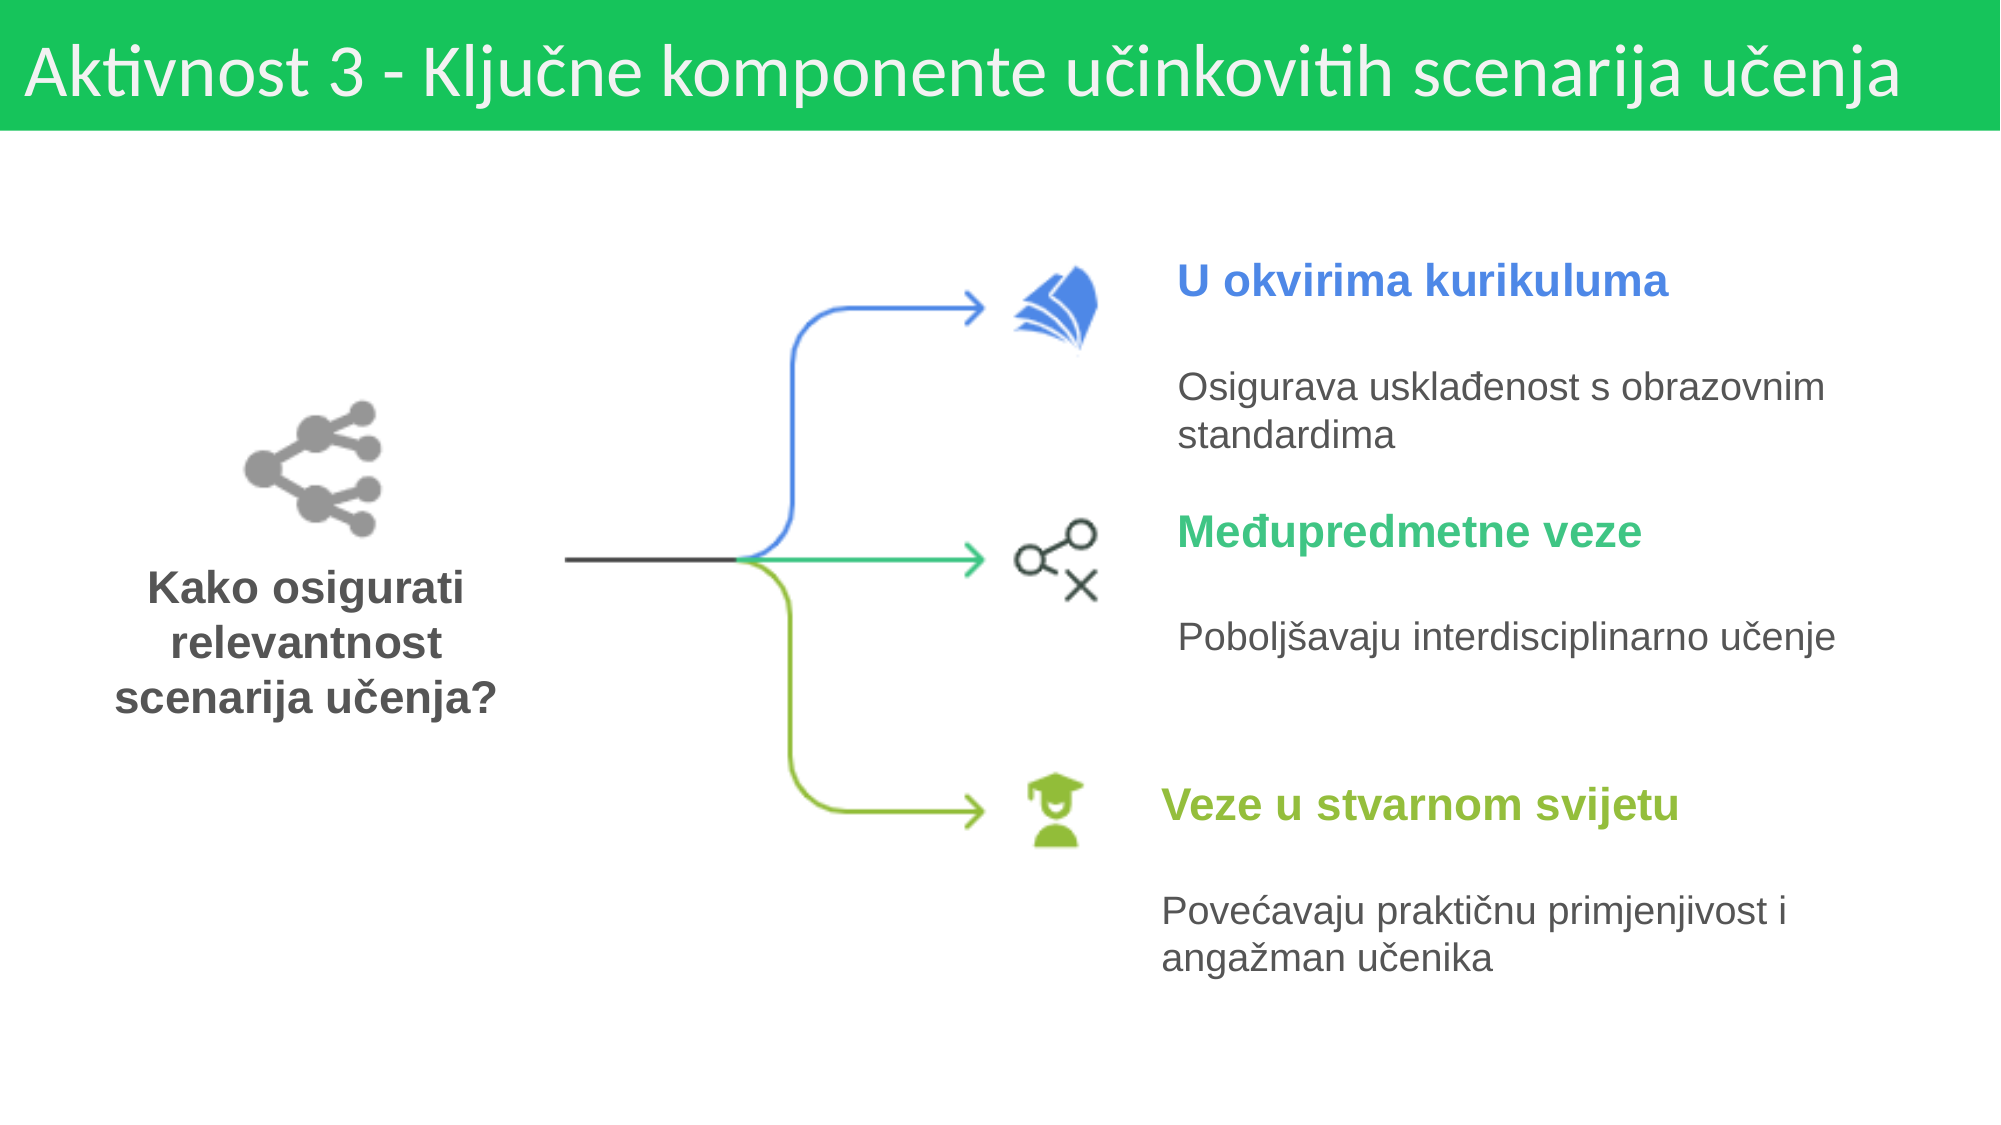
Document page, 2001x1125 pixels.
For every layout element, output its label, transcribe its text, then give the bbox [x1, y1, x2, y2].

text_box Međupredmetne veze Poboljšavaju interdisciplinarno učenje [1162, 486, 1951, 656]
text_box U okvirima kurikuluma Osigurava usklađenost s obrazovnim standardima [1162, 236, 1951, 406]
text_box Veze u stvarnom svijetu Povećavaju praktičnu primjenjivost i angažman učenika [1146, 759, 1935, 930]
title Aktivnost 3 - Ključne komponente učinkovitih scenarija učenja [16, 13, 1976, 131]
picture [48, 155, 1128, 1093]
text_box Kako osigurati relevantnost scenarija učenja? [64, 588, 544, 719]
